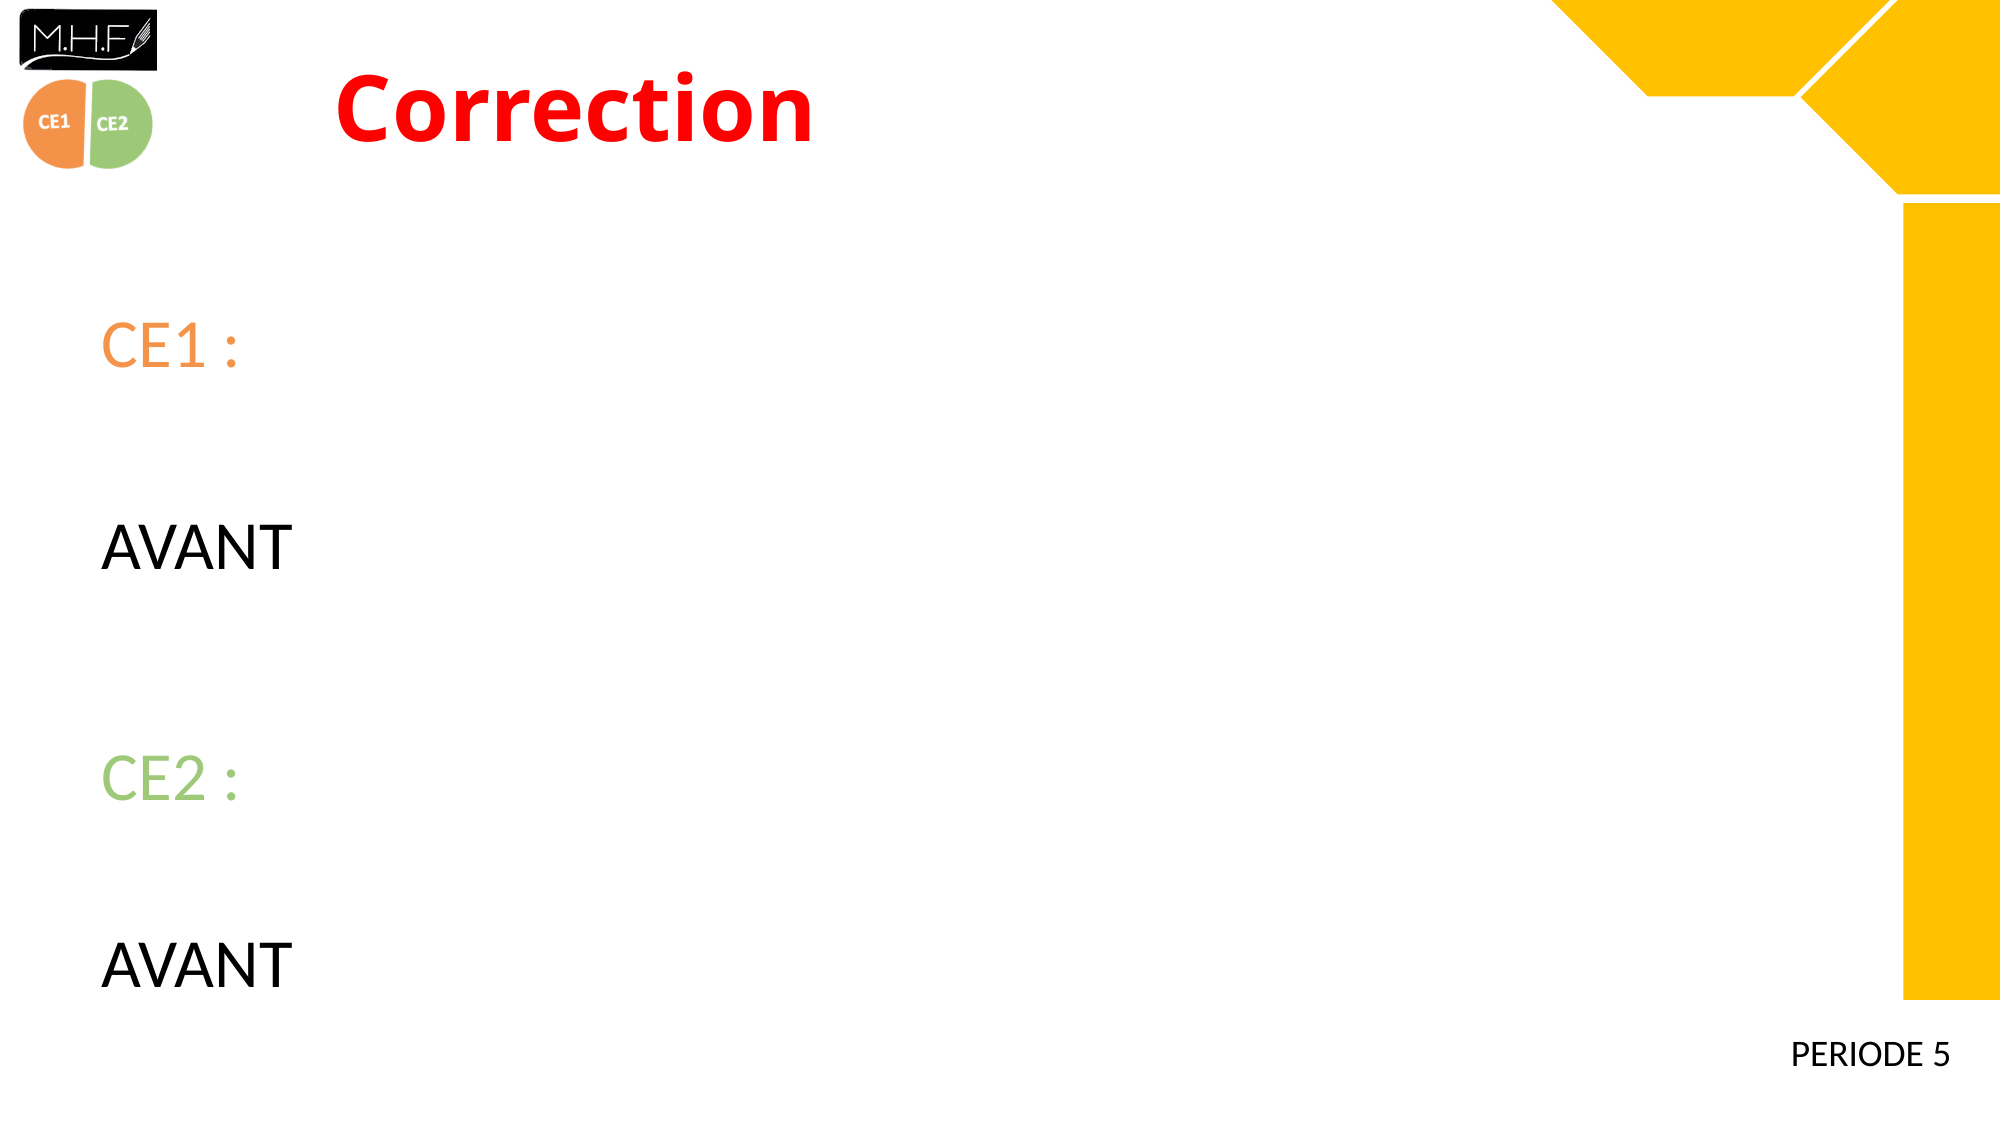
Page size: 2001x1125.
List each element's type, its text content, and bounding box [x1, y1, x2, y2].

picture [1, 7, 177, 207]
text_box [1549, 0, 1892, 98]
text_box [1902, 202, 2000, 1001]
list CE1 : AVANT CE2 : AVANT [86, 300, 1748, 1015]
title Correction [318, 3, 1865, 221]
text_box [1799, 0, 2000, 196]
text_box PERIODE 5 [1362, 1021, 1967, 1125]
